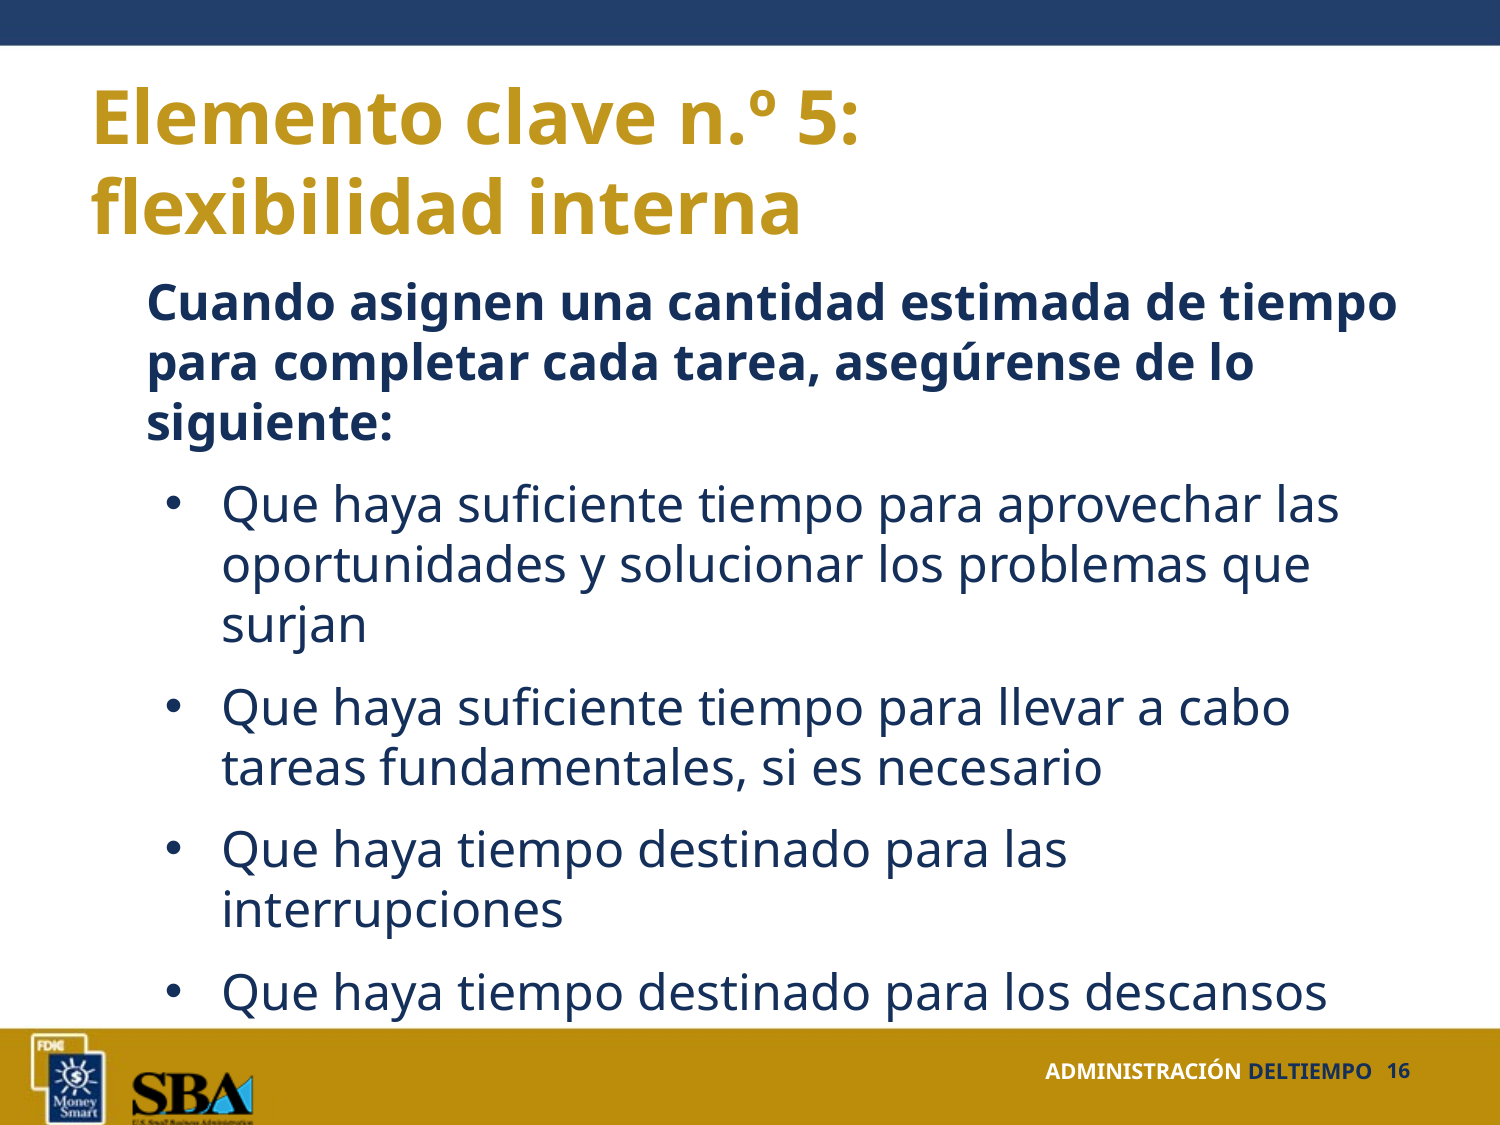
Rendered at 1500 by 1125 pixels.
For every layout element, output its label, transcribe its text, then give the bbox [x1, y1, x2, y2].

text_box Cuando asignen una cantidad estimada de tiempo para completar cada tarea, asegúrense de lo siguiente: Que haya suficiente tiempo para aprovechar las oportunidades y solucionar los problemas que surjan Que haya suficiente tiempo para llevar a cabo tareas fundamentales, si es necesario Que haya tiempo destinado para las interrupciones Que haya tiempo destinado para los descansos [74, 262, 1425, 963]
picture [0, 0, 1500, 1125]
title Elemento clave n.º 5: flexibilidad interna [74, 62, 1426, 163]
